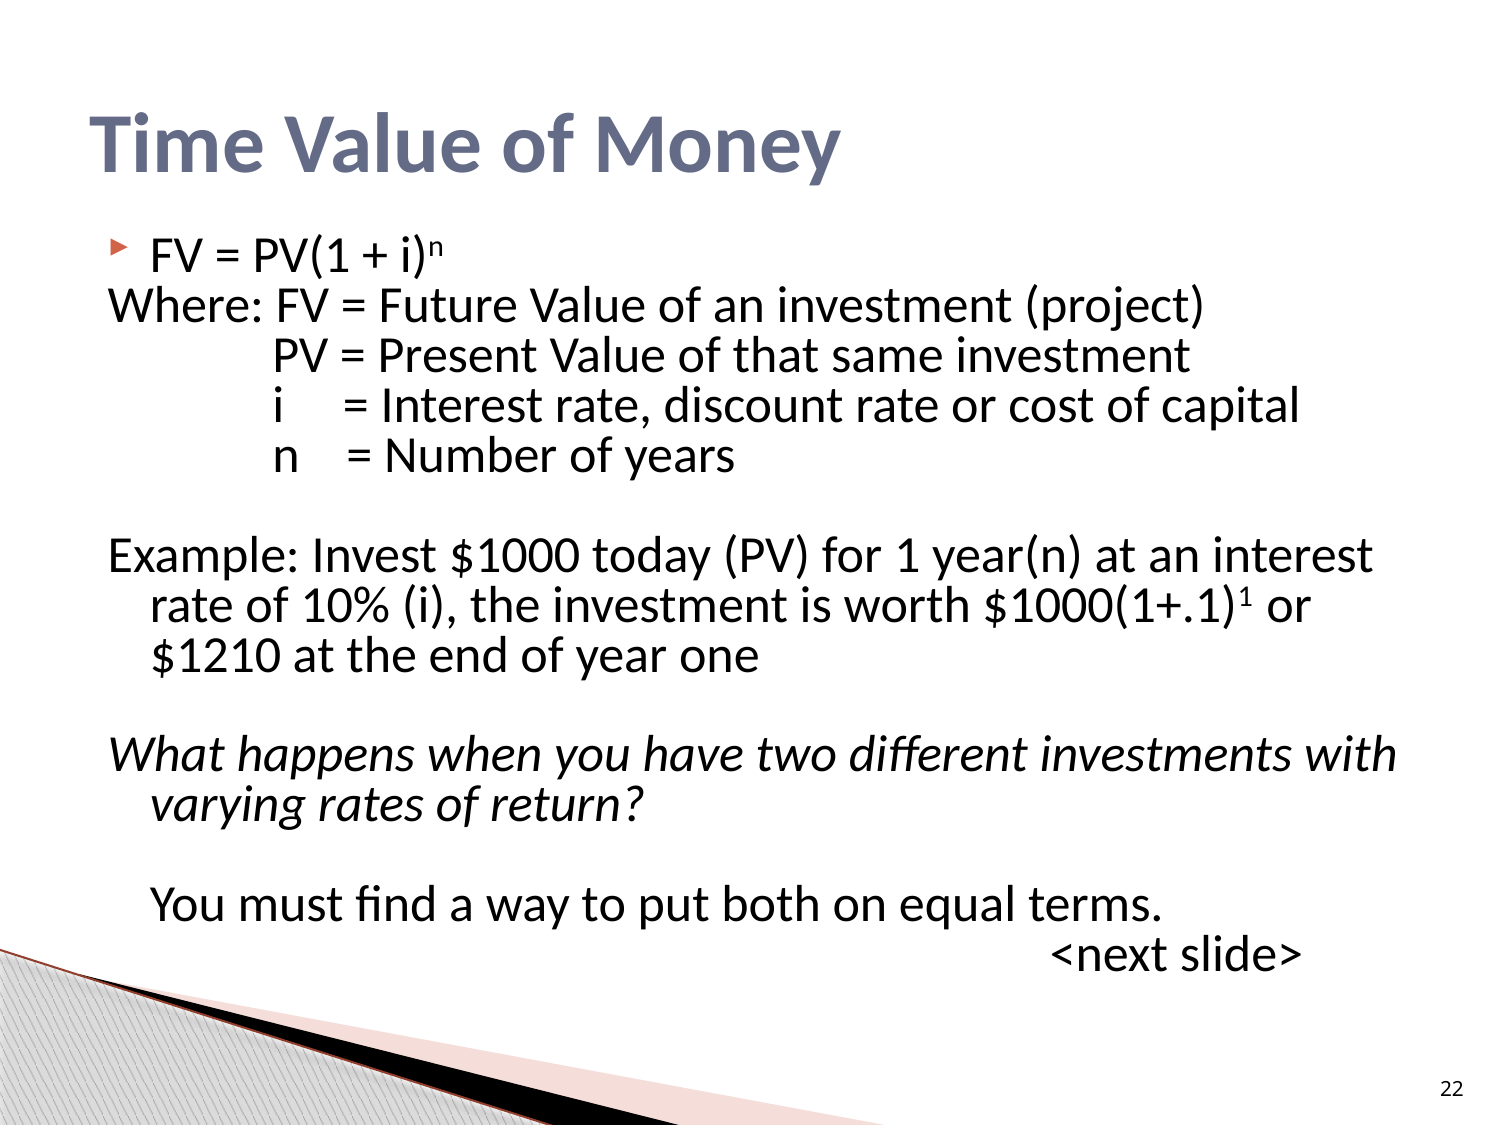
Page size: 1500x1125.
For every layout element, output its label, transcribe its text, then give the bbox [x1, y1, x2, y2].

list FV = PV(1 + i)n Where: FV = Future Value of an investment (project) PV = Present Value of that same investment i = Interest rate, discount rate or cost of capital n = Number of years Example: Invest $1000 today (PV) for 1 year(n) at an interest rate of 10% (i), the investment is worth $1000(1+.1)1 or $1210 at the end of year one What happens when you have two different investments with varying rates of return? You must find a way to put both on equal terms. <next slide> [75, 224, 1425, 1013]
slide_number 22 [1418, 1051, 1479, 1112]
title Time Value of Money [75, 45, 1425, 224]
